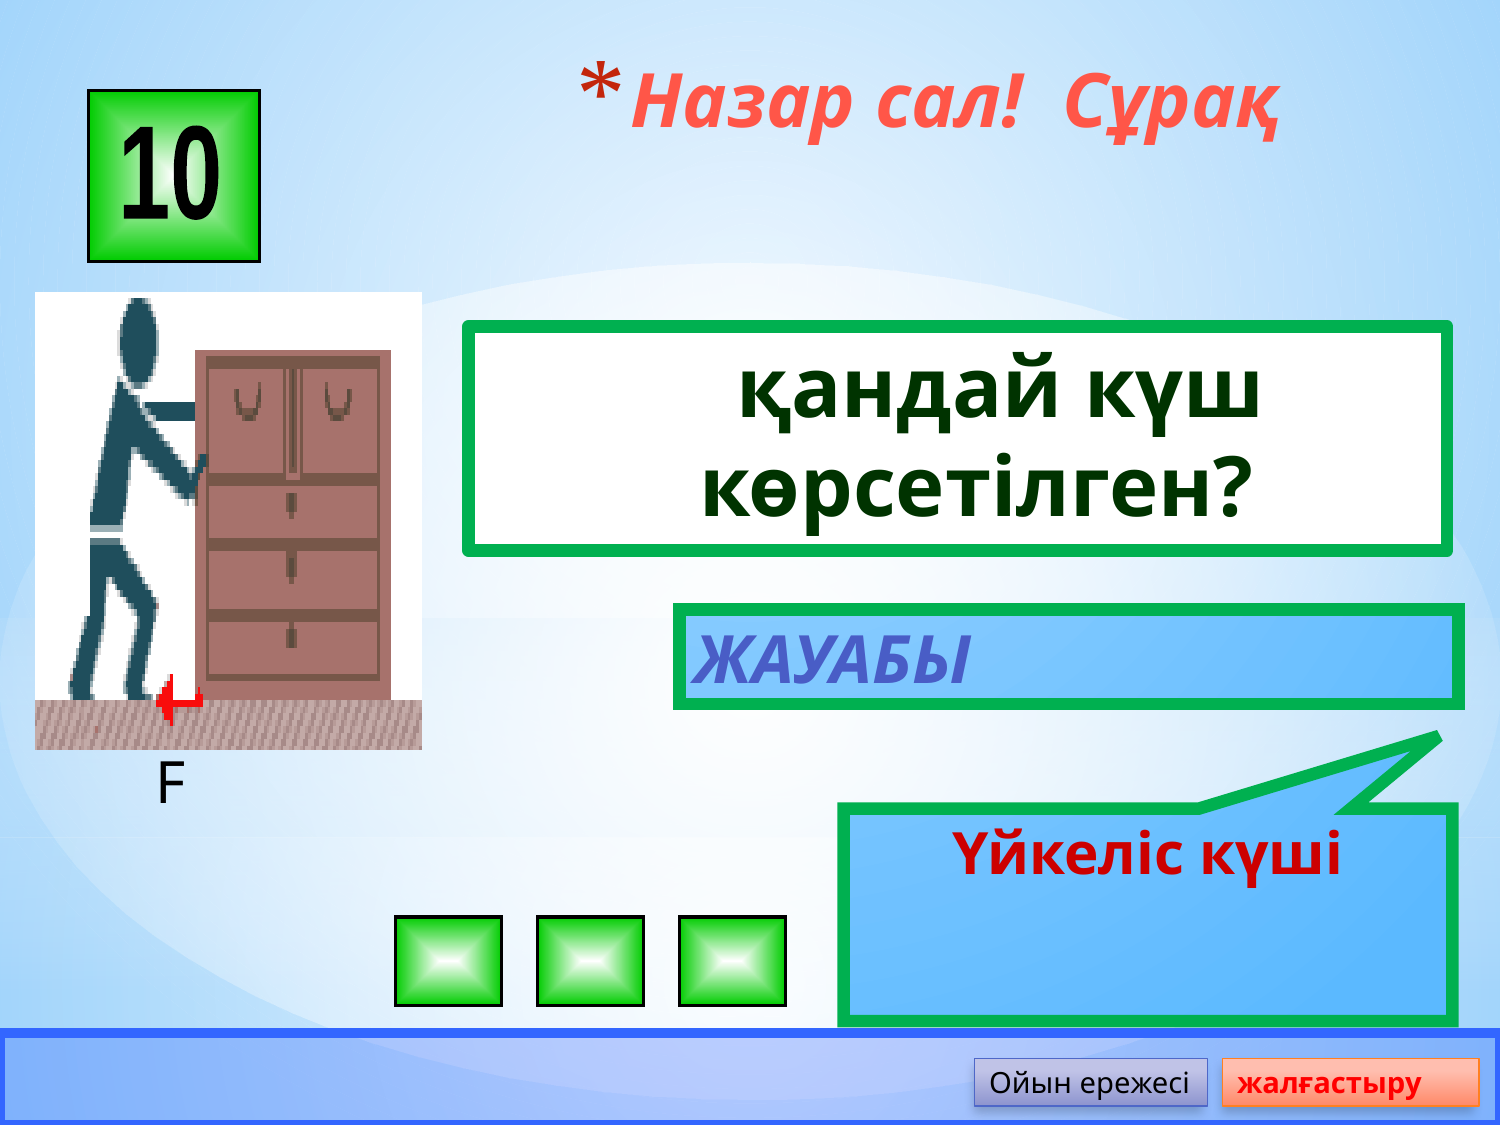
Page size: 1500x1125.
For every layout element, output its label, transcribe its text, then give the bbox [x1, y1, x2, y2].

text_box Ойын ережесі [974, 1058, 1208, 1107]
text_box F [140, 759, 223, 823]
text_box [0, 1033, 1500, 1125]
picture [34, 292, 422, 751]
text_box жалғастыру [1222, 1058, 1480, 1107]
text_box жауабы [679, 609, 1459, 704]
text_box [537, 916, 644, 1006]
text_box [679, 916, 786, 1006]
text_box Үйкеліс күші [843, 736, 1453, 1022]
title Назар сал! Сұрақ [360, 45, 1317, 185]
text_box [395, 916, 502, 1006]
text_box [88, 90, 260, 262]
list қандай күш көрсетілген? [467, 325, 1448, 552]
